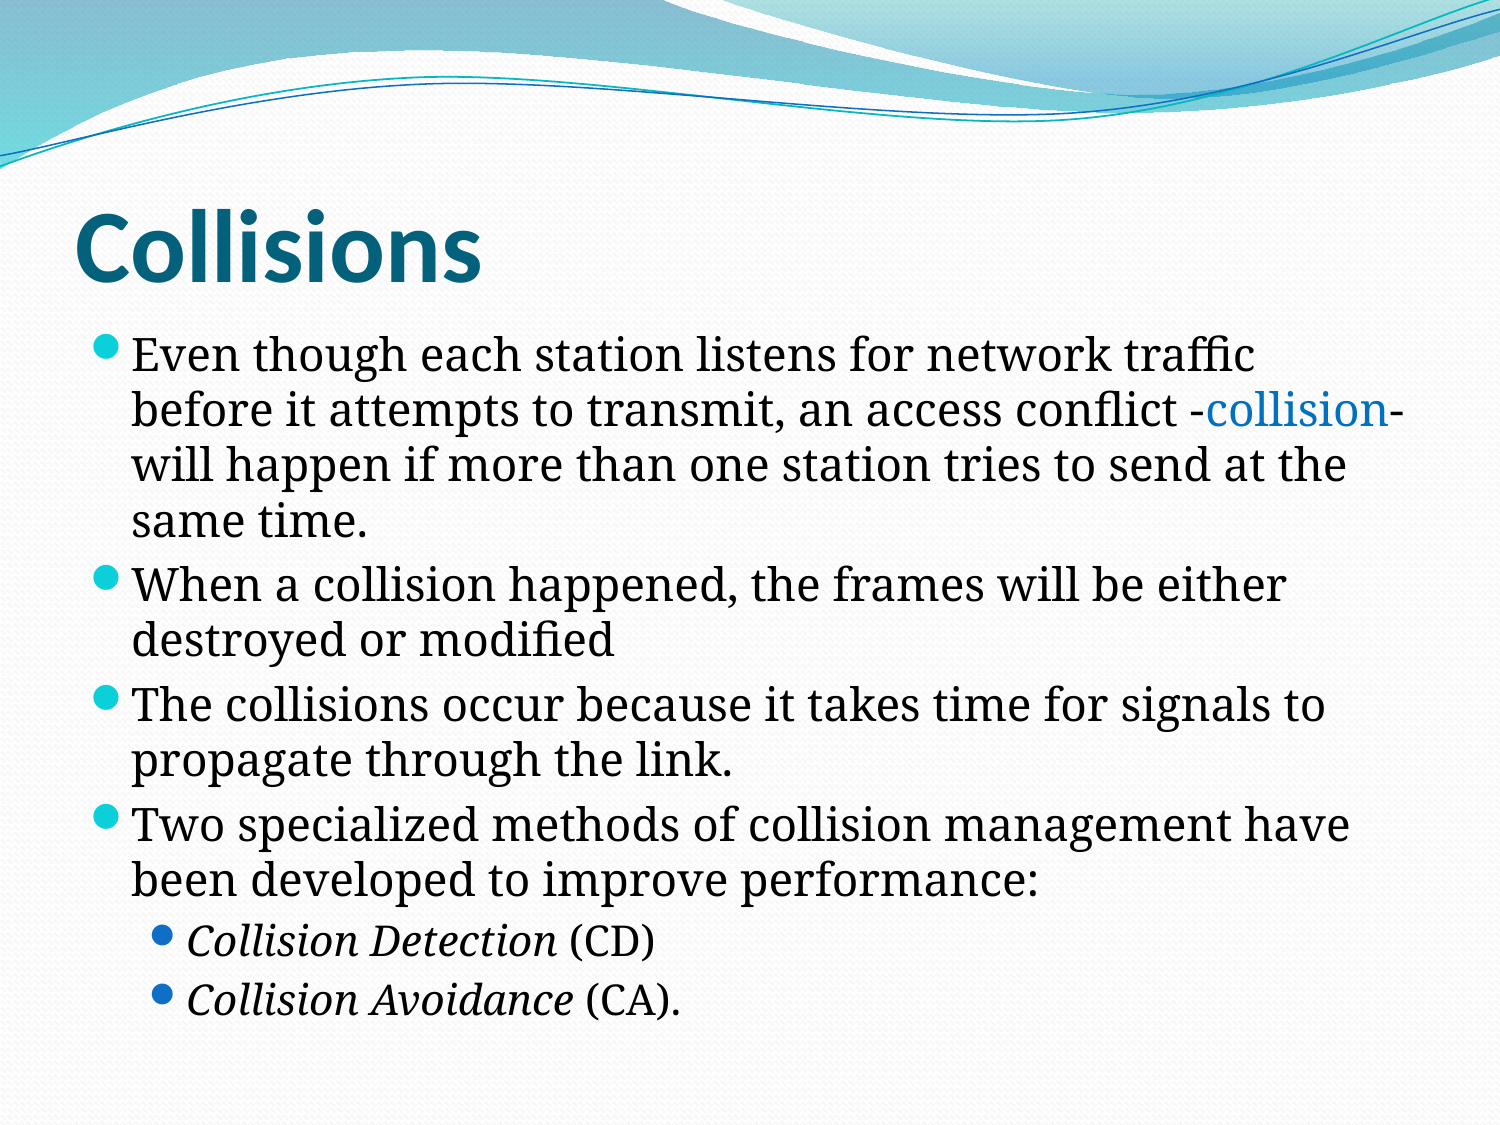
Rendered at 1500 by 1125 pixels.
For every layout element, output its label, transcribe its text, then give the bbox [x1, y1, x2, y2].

list Even though each station listens for network traffic before it attempts to transmit, an access conflict -collision- will happen if more than one station tries to send at the same time. When a collision happened, the frames will be either destroyed or modified The collisions occur because it takes time for signals to propagate through the link. Two specialized methods of collision management have been developed to improve performance: Collision Detection (CD) Collision Avoidance (CA). [75, 317, 1425, 1038]
title Collisions [75, 115, 1425, 303]
